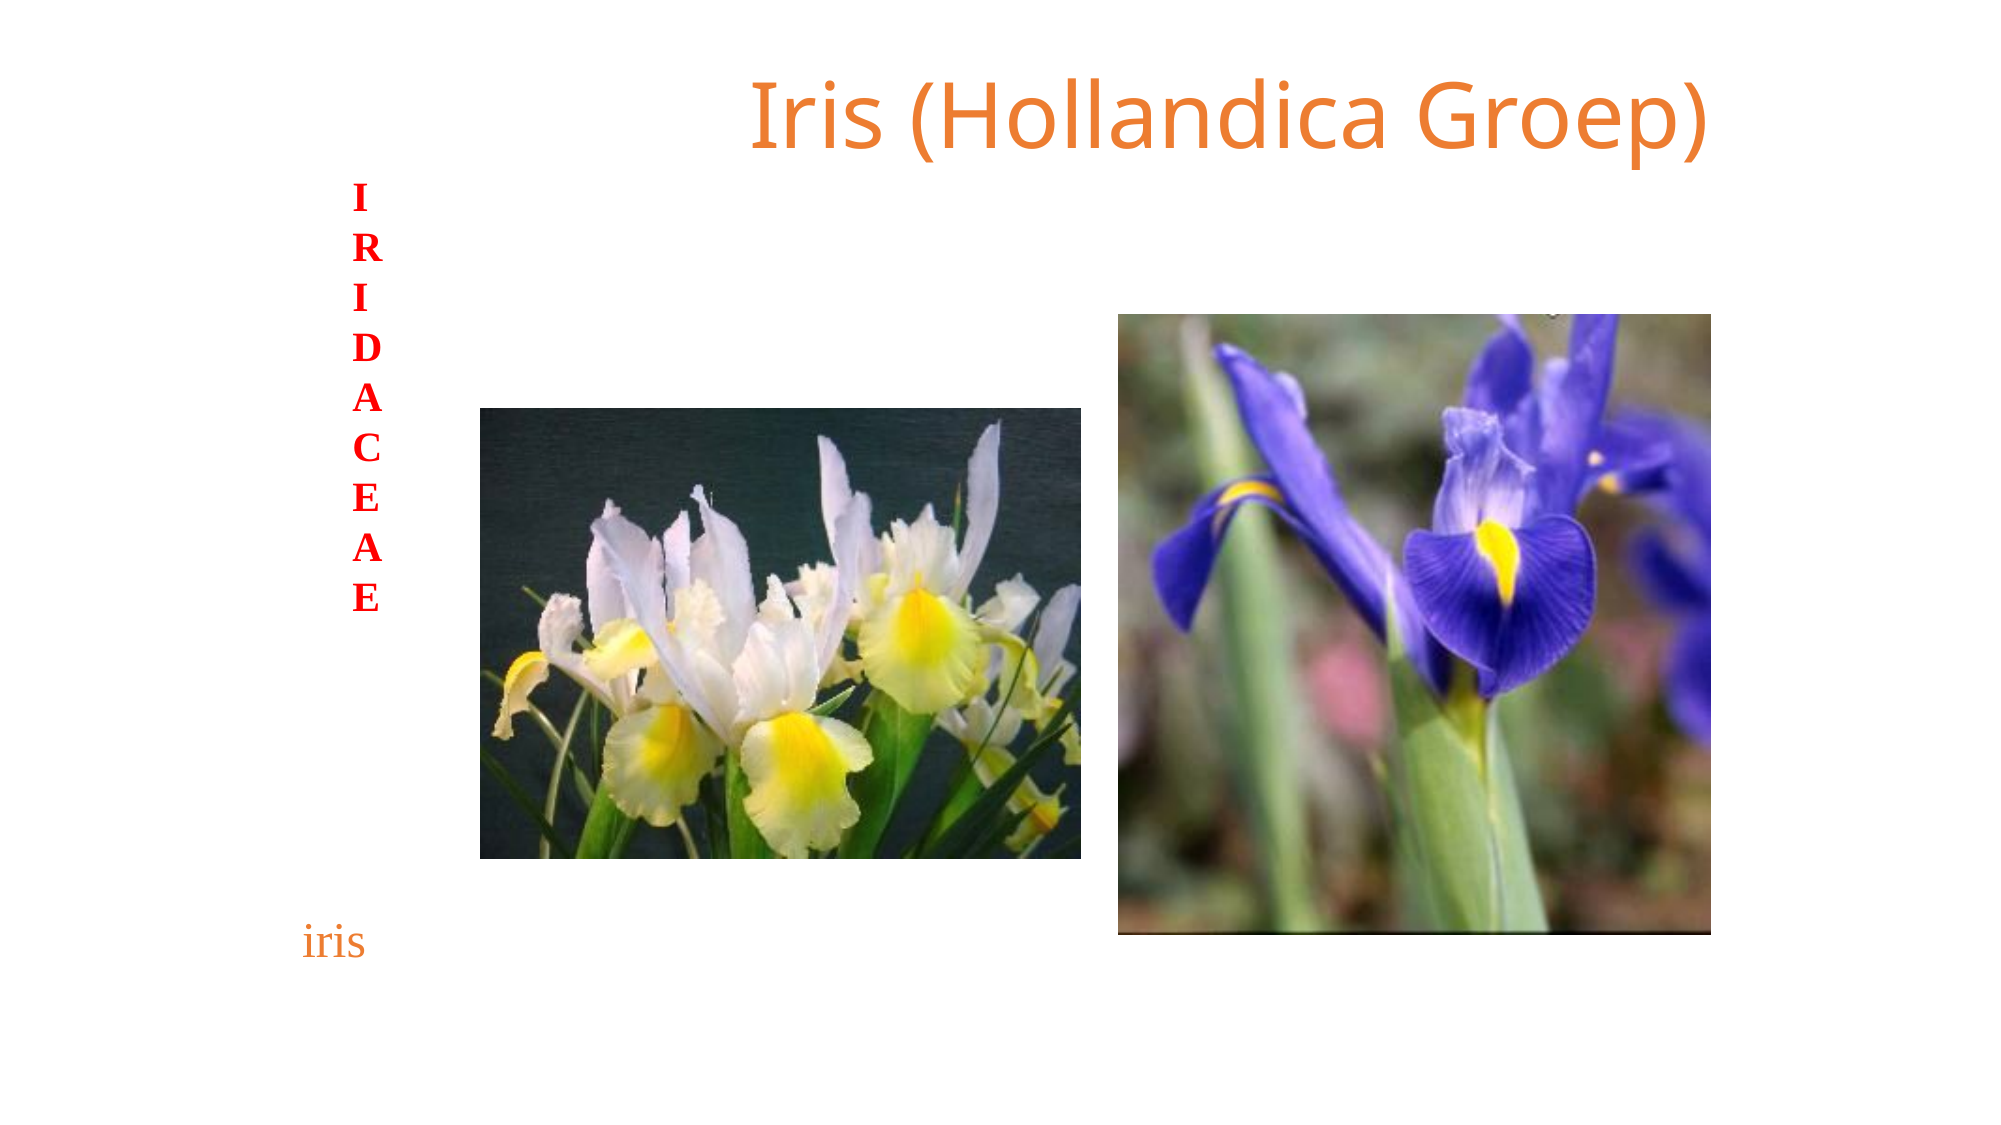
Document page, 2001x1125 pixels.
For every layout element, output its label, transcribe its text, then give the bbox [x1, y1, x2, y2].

text_box IRIDACEAE [337, 162, 400, 628]
picture [480, 408, 1081, 859]
text_box iris [287, 899, 1350, 975]
title Iris (Hollandica Groep) [450, 24, 1725, 213]
picture [1118, 314, 1711, 935]
